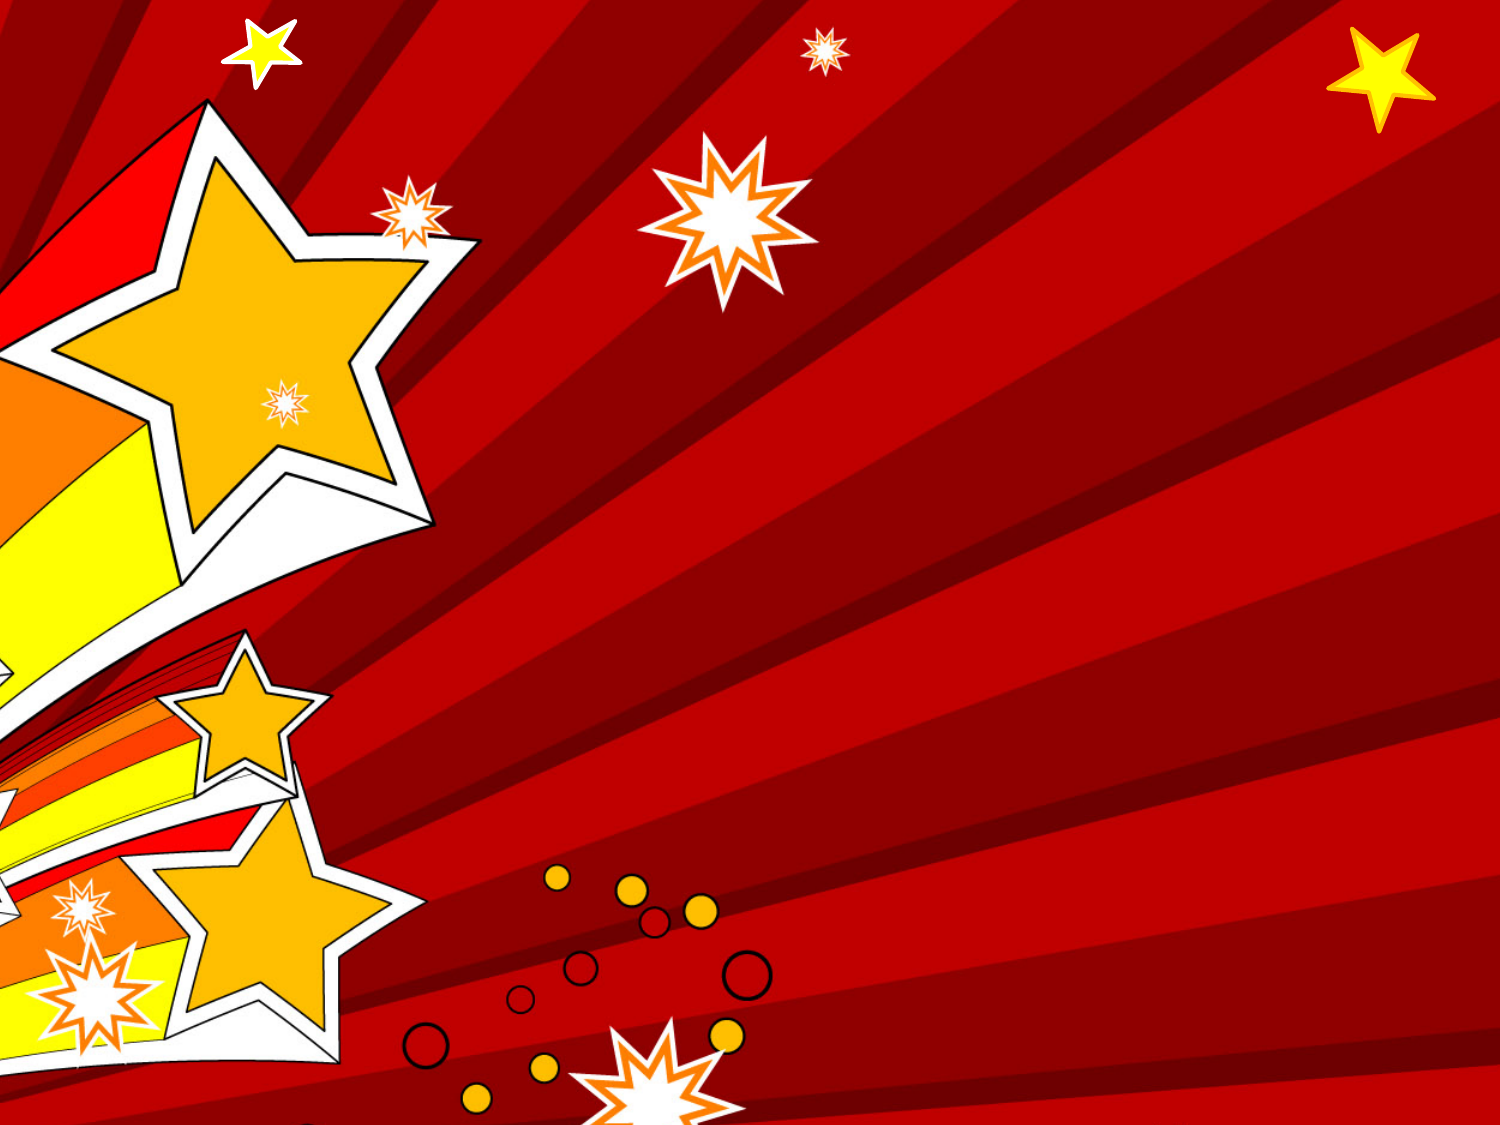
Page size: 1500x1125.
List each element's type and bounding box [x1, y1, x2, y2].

list [0, 0, 1500, 1125]
